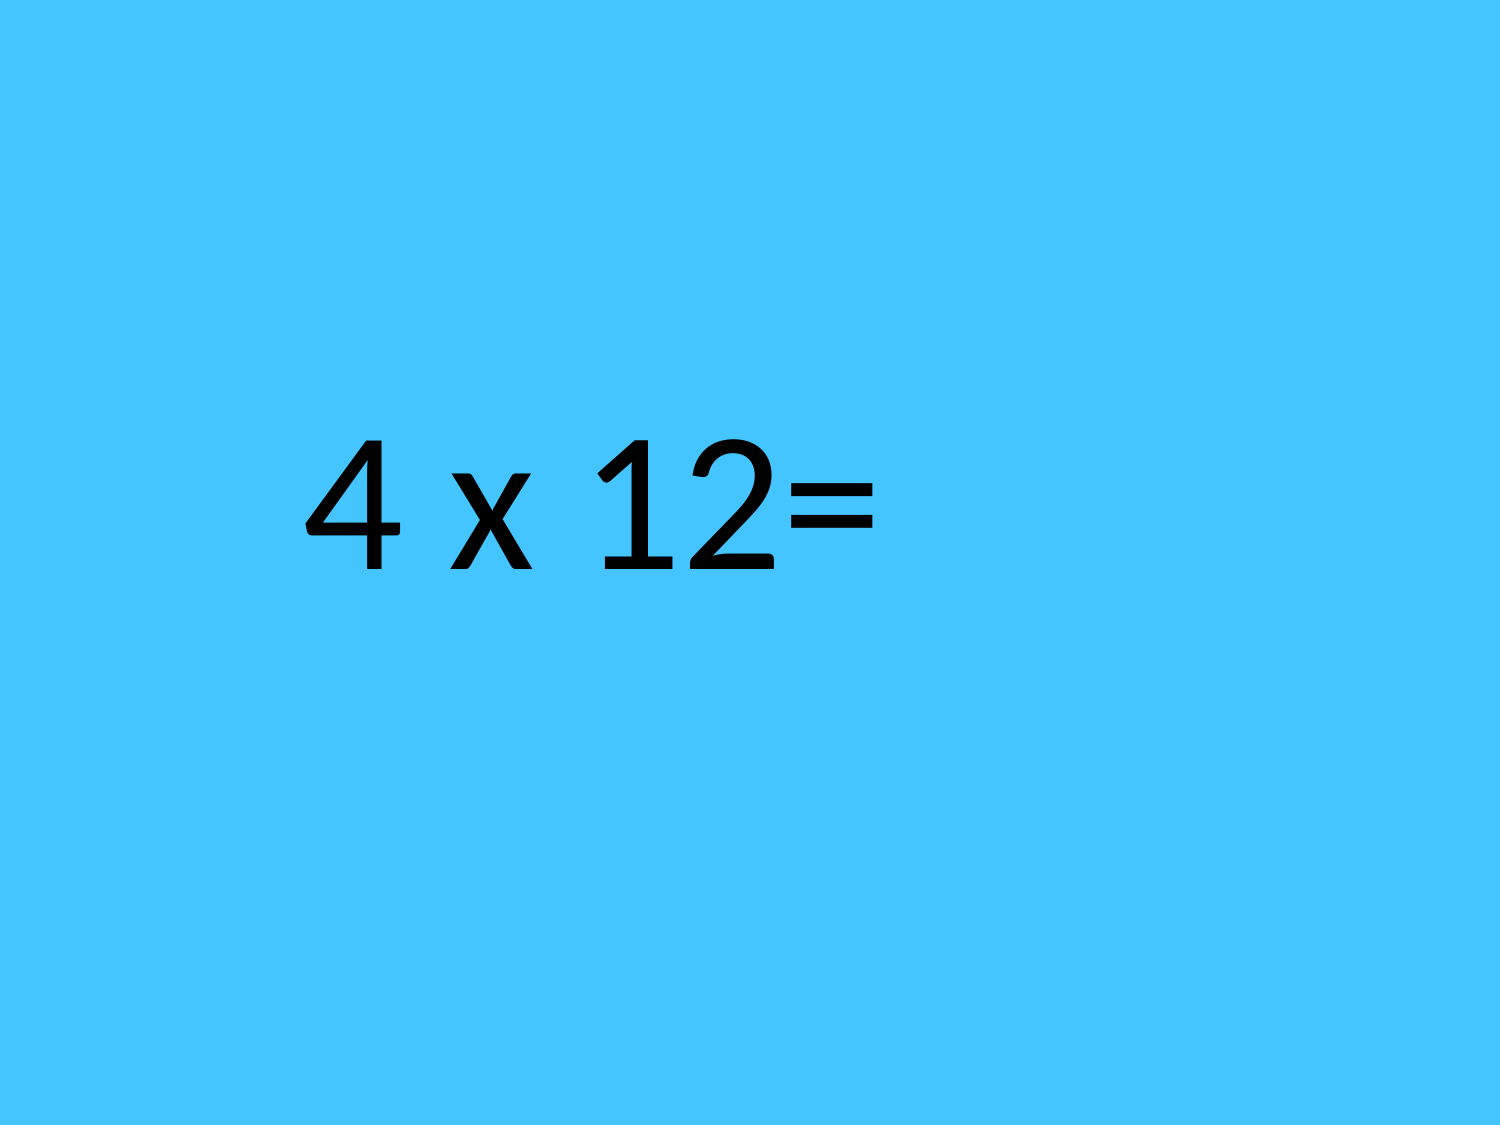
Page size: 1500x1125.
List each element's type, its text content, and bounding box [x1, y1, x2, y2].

text_box 4 x 12= [287, 362, 1200, 618]
